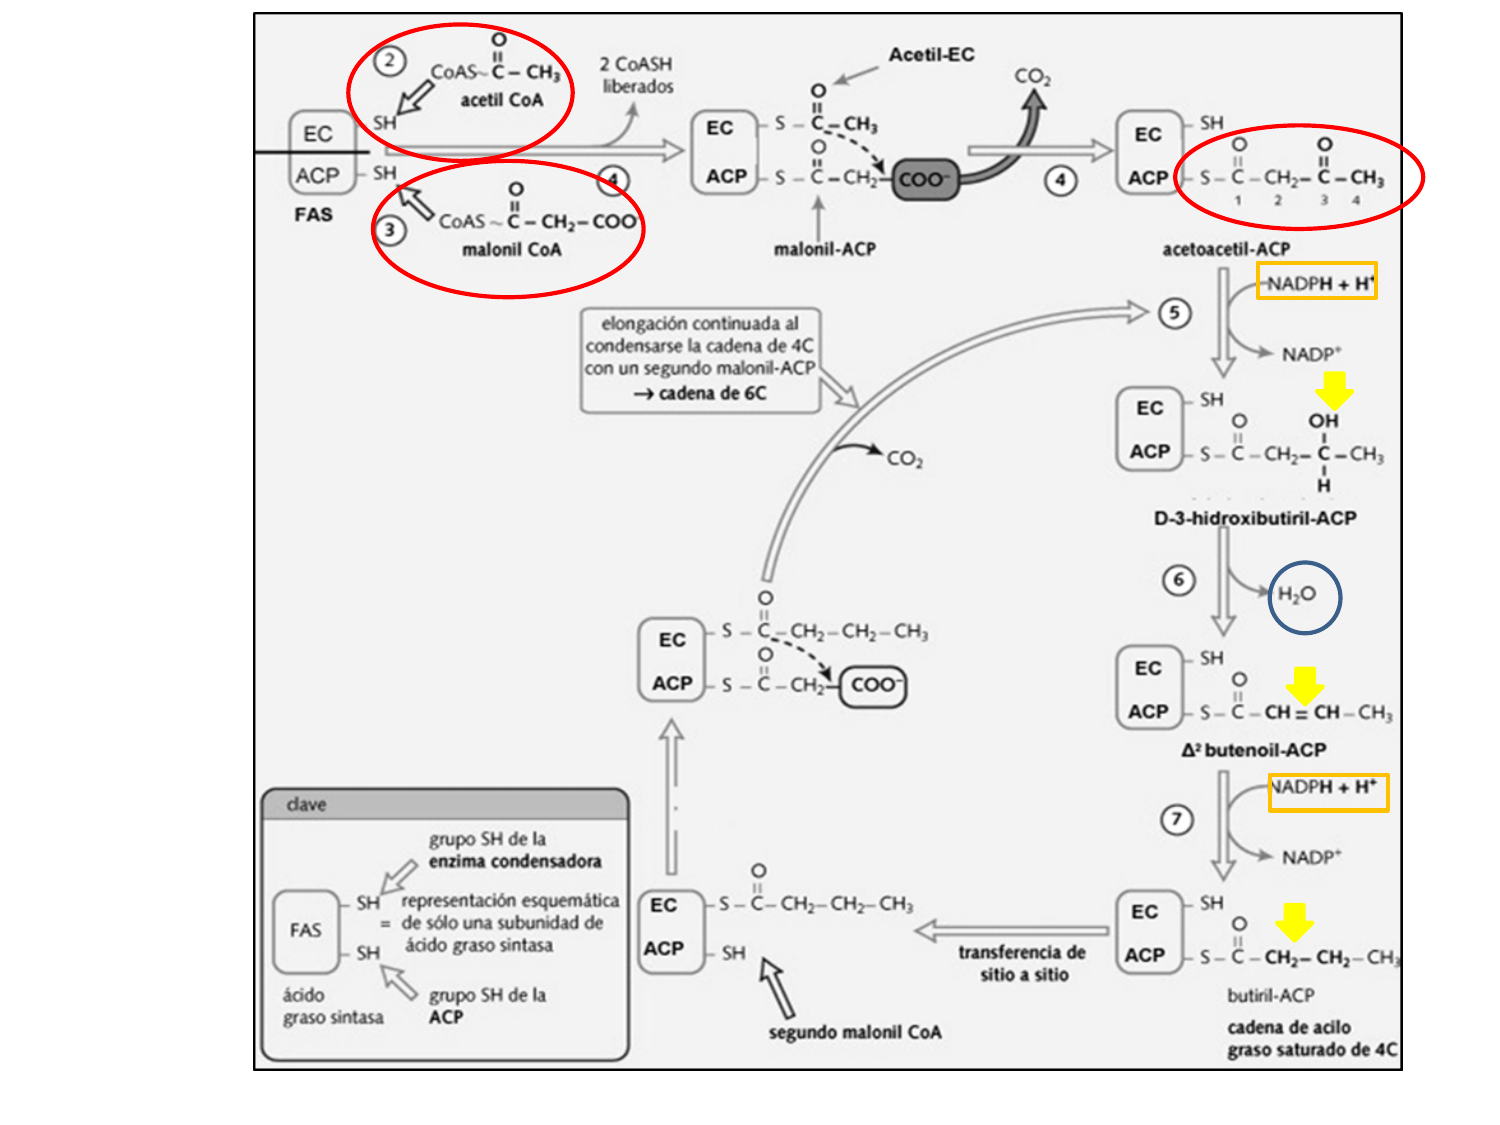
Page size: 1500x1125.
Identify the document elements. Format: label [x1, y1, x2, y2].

text_box [1408, 149, 1426, 205]
picture [253, 12, 1403, 1071]
